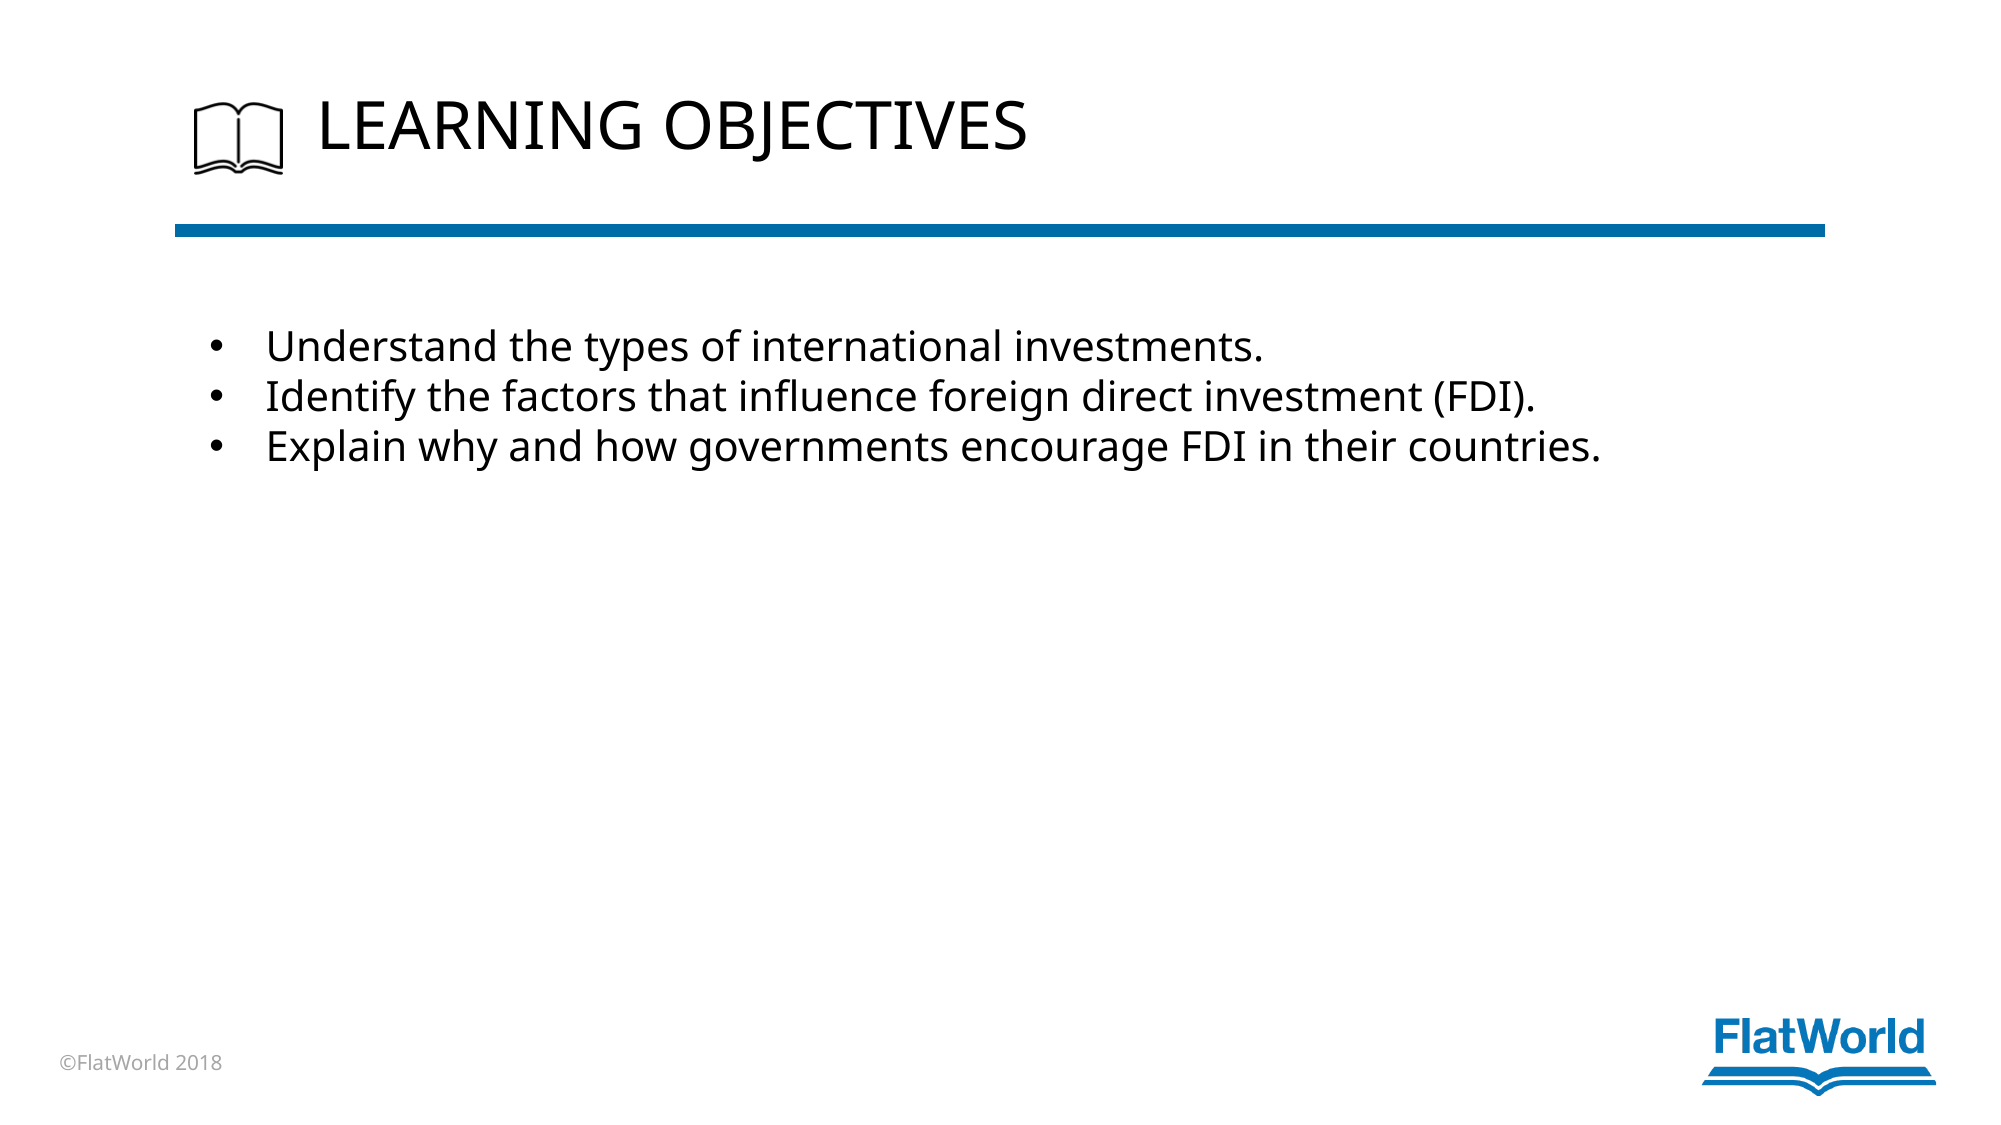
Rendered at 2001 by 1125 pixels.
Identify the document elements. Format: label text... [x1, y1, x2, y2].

title LEARNING OBJECTIVES [301, 75, 1175, 190]
picture [194, 94, 283, 183]
subtitle Understand the types of international investments. Identify the factors that influence foreign direct investment (FDI). Explain why and how governments encourage FDI in their countries. [194, 312, 1825, 673]
